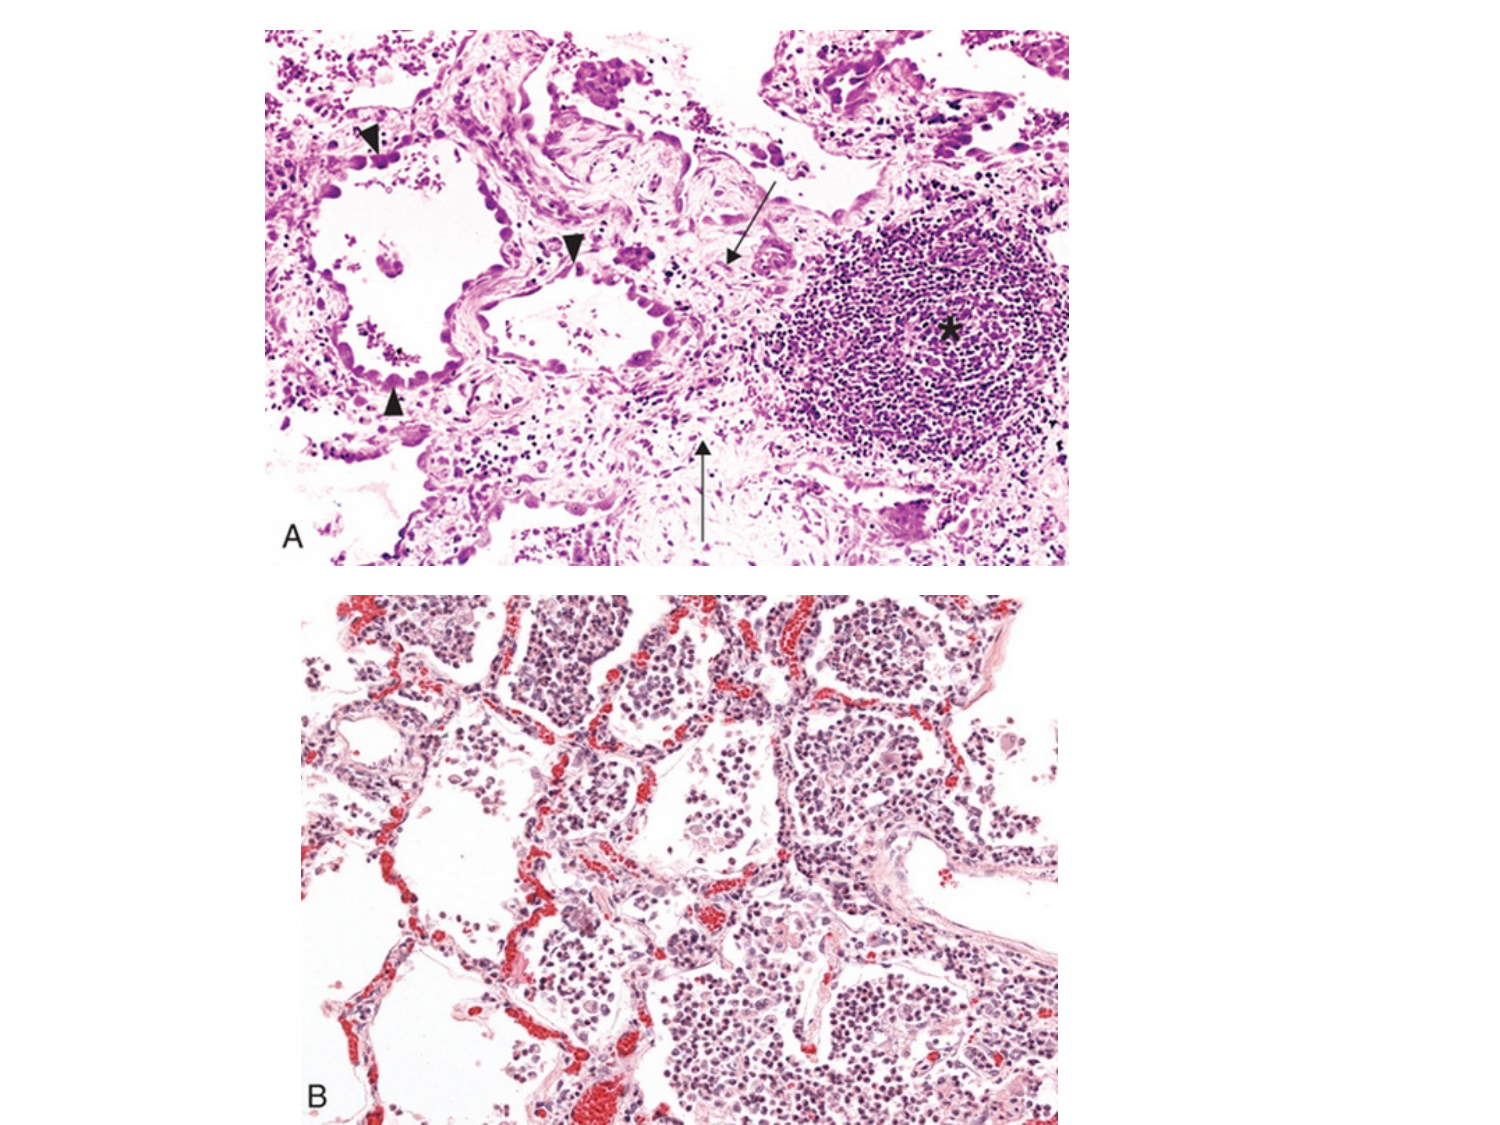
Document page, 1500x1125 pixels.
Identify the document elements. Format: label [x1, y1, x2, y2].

picture [265, 30, 1070, 566]
picture [300, 595, 1058, 1125]
